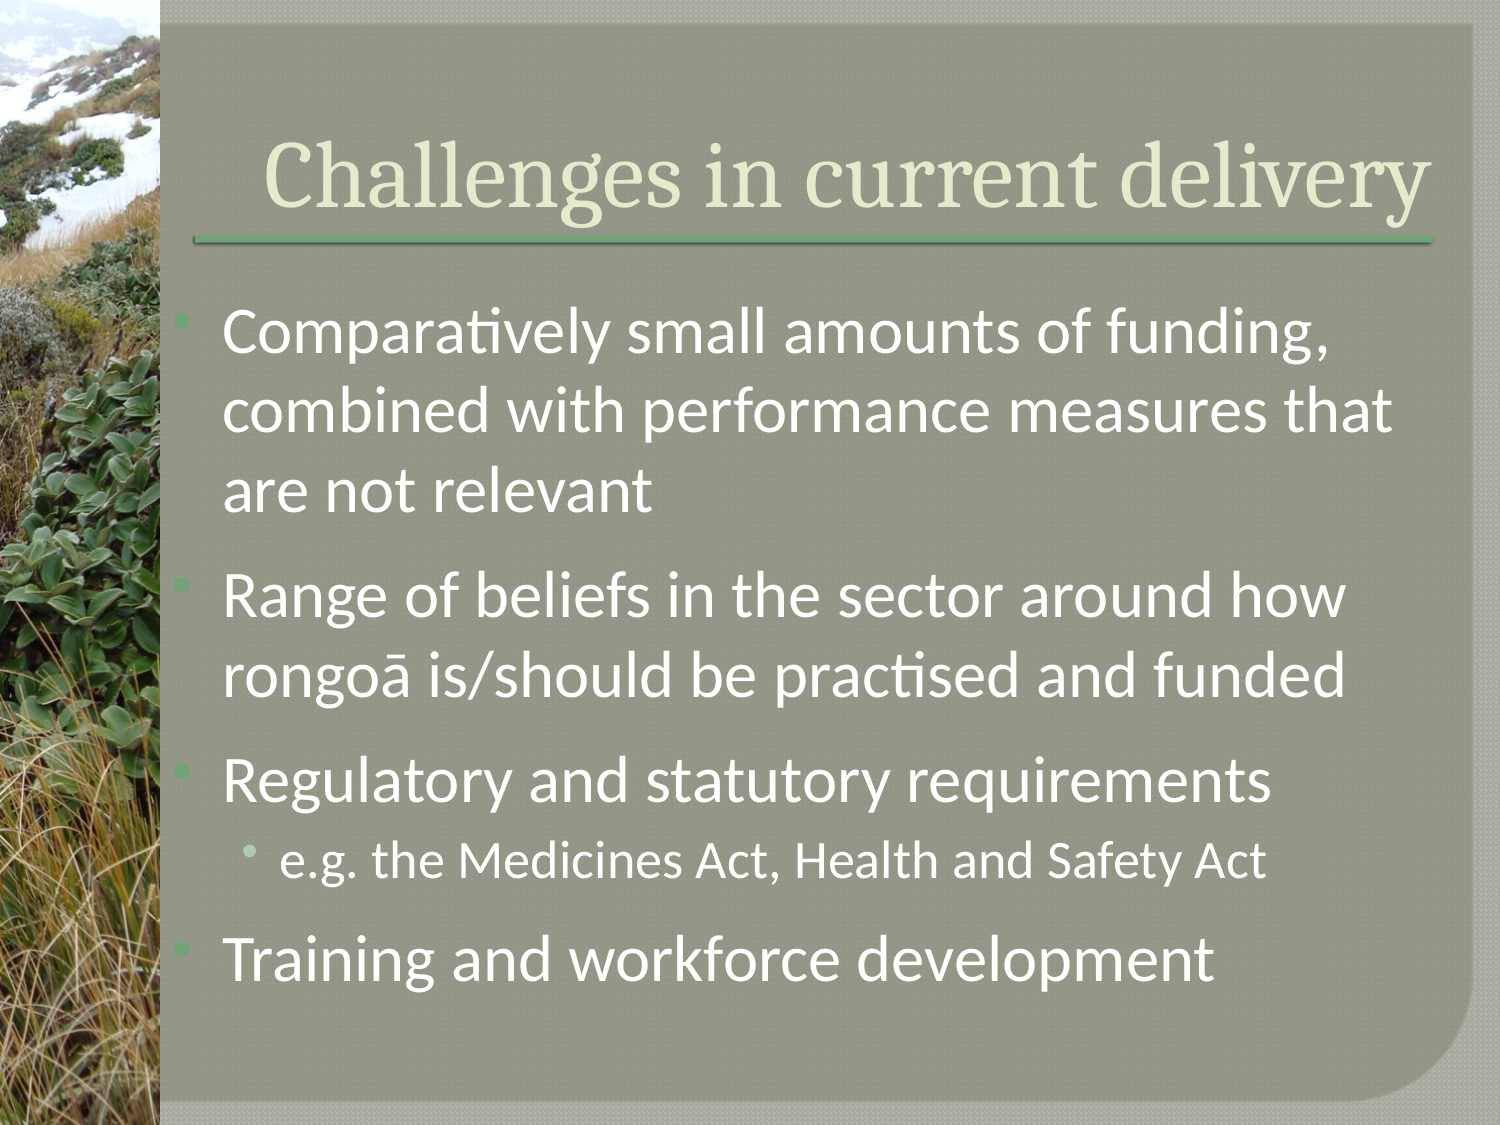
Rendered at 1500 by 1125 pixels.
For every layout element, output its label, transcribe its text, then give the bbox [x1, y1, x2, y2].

title Challenges in current delivery [180, 46, 1447, 234]
list Comparatively small amounts of funding, combined with performance measures that are not relevant Range of beliefs in the sector around how rongoā is/should be practised and funded Regulatory and statutory requirements e.g. the Medicines Act, Health and Safety Act Training and workforce development [159, 278, 1496, 1125]
picture [0, 0, 160, 1125]
